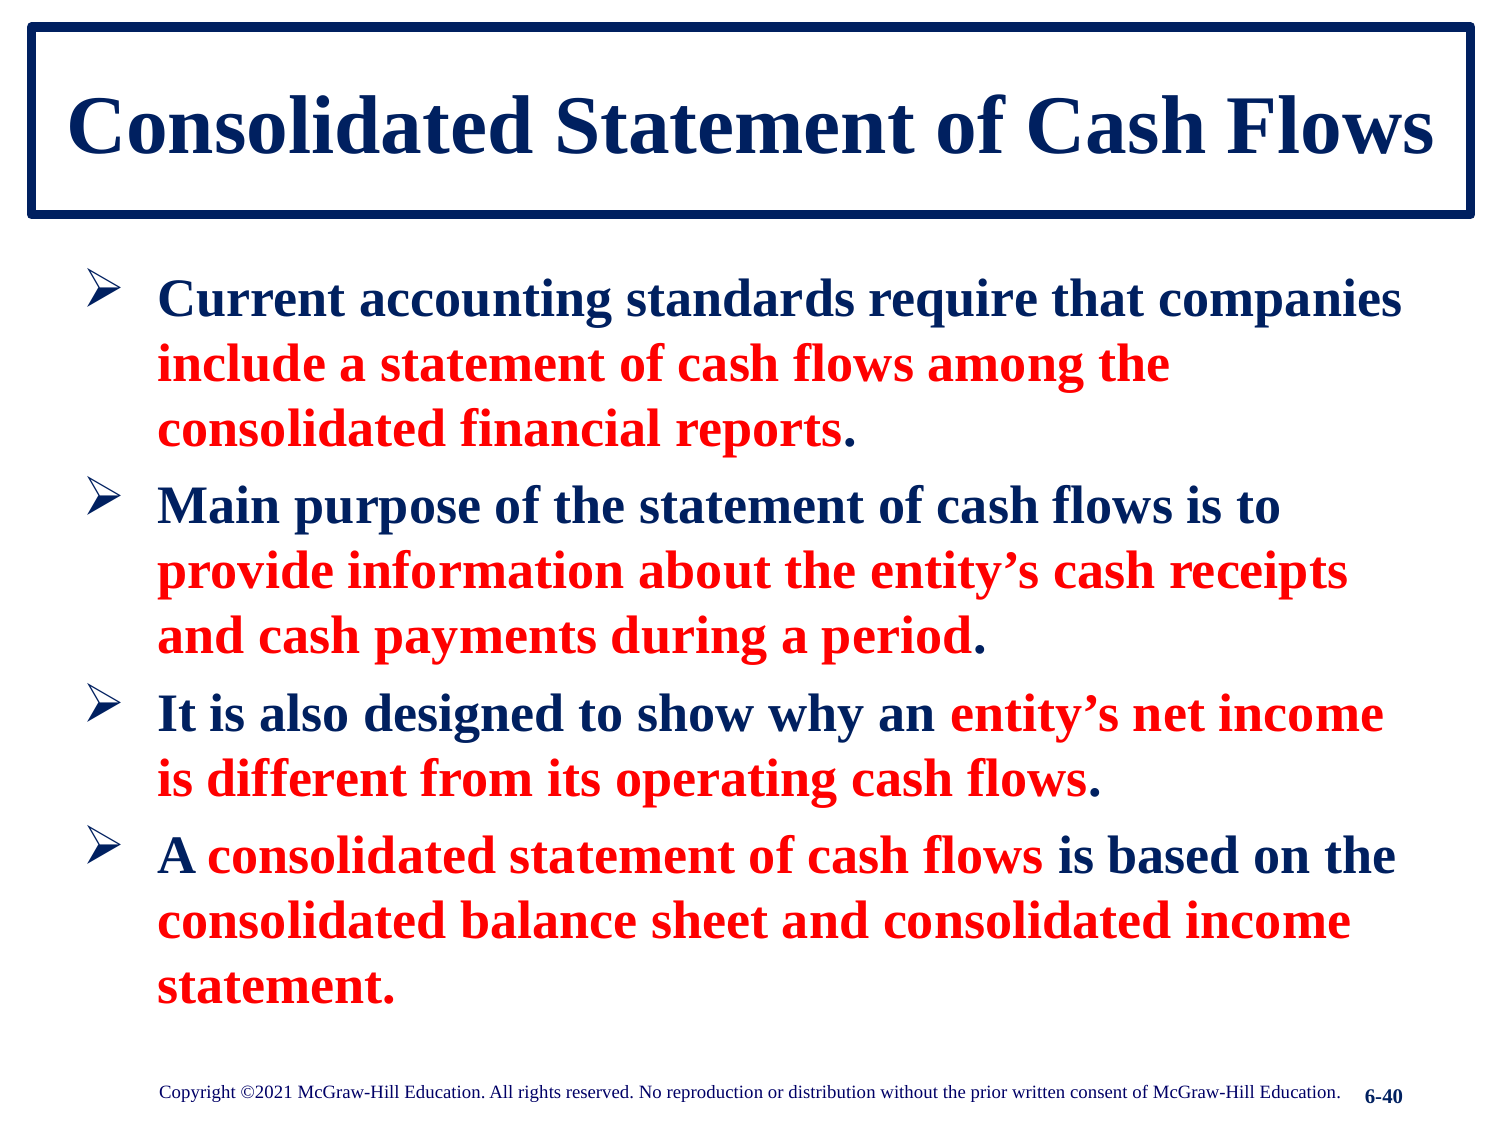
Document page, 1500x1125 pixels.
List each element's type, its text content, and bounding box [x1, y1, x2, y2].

slide_number 6-40 [1350, 1074, 1438, 1125]
text_box Copyright ©2021 McGraw-Hill Education. All rights reserved. No reproduction or distribution without the prior written consent of McGraw-Hill Education. [76, 1072, 1424, 1110]
list Current accounting standards require that companies include a statement of cash flows among the consolidated financial reports. Main purpose of the statement of cash flows is to provide information about the entity’s cash receipts and cash payments during a period. It is also designed to show why an entity’s net income is different from its operating cash flows. A consolidated statement of cash flows is based on the consolidated balance sheet and consolidated income statement. [67, 254, 1433, 1065]
title Consolidated Statement of Cash Flows [27, 22, 1475, 219]
